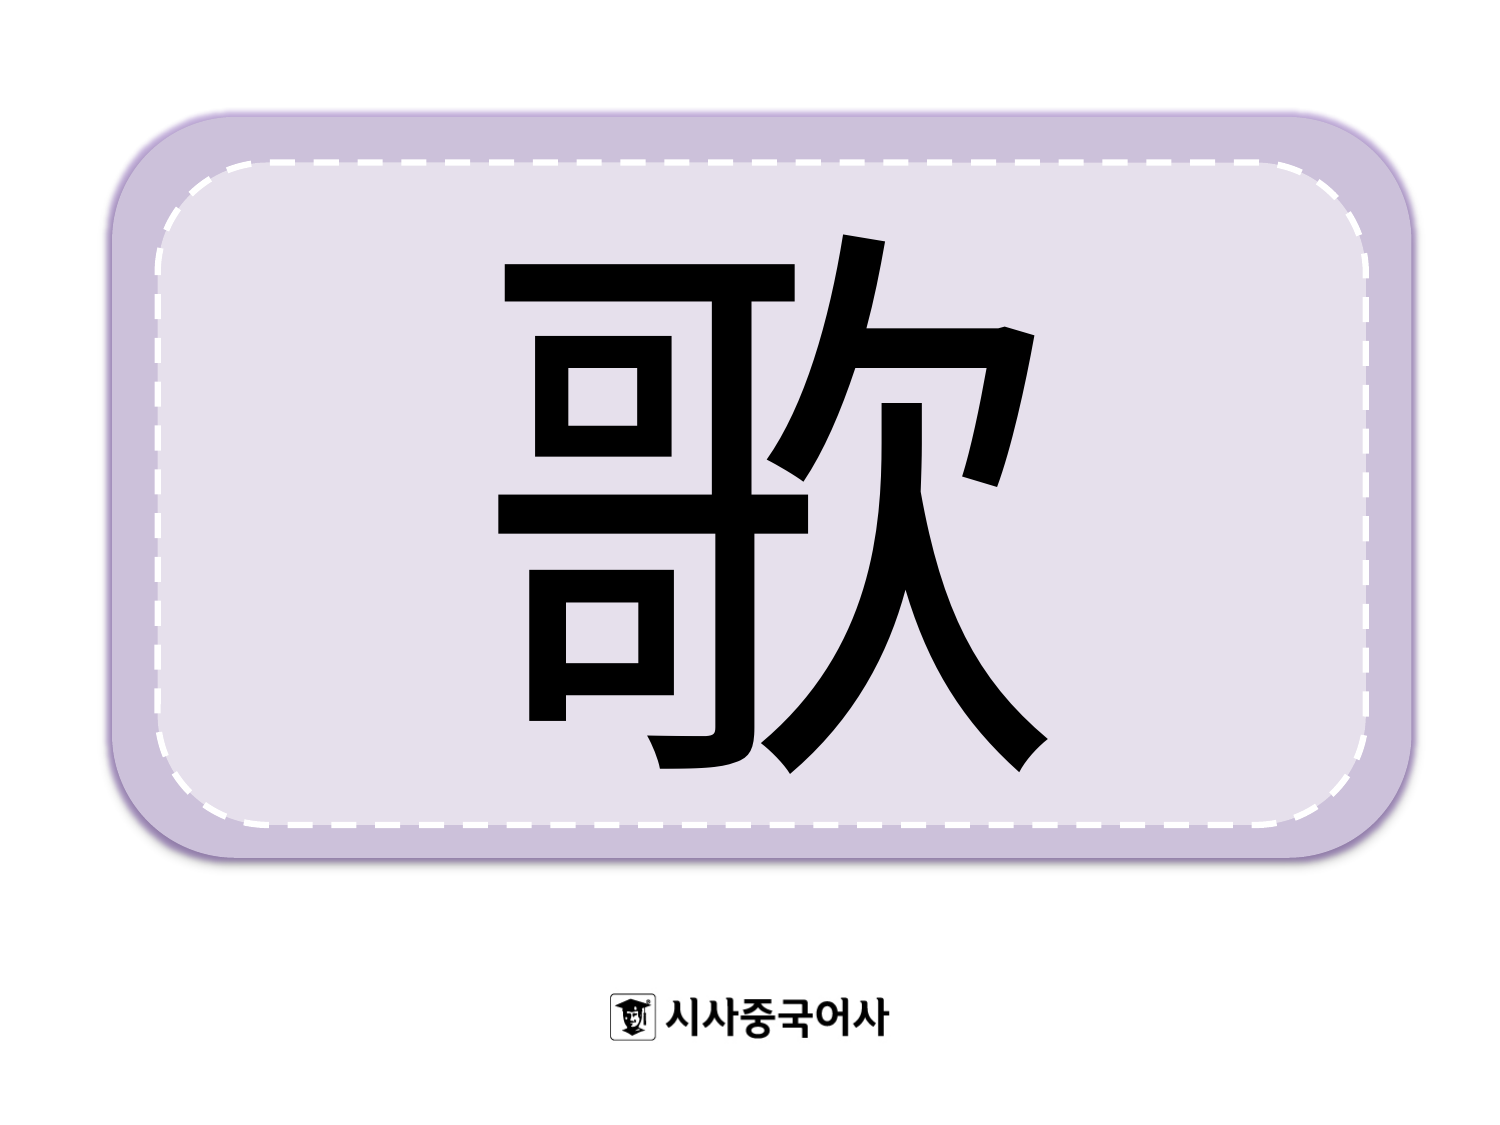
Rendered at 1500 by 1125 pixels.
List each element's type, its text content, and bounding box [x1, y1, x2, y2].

picture [602, 987, 898, 1047]
text_box 歌 [162, 160, 1371, 824]
